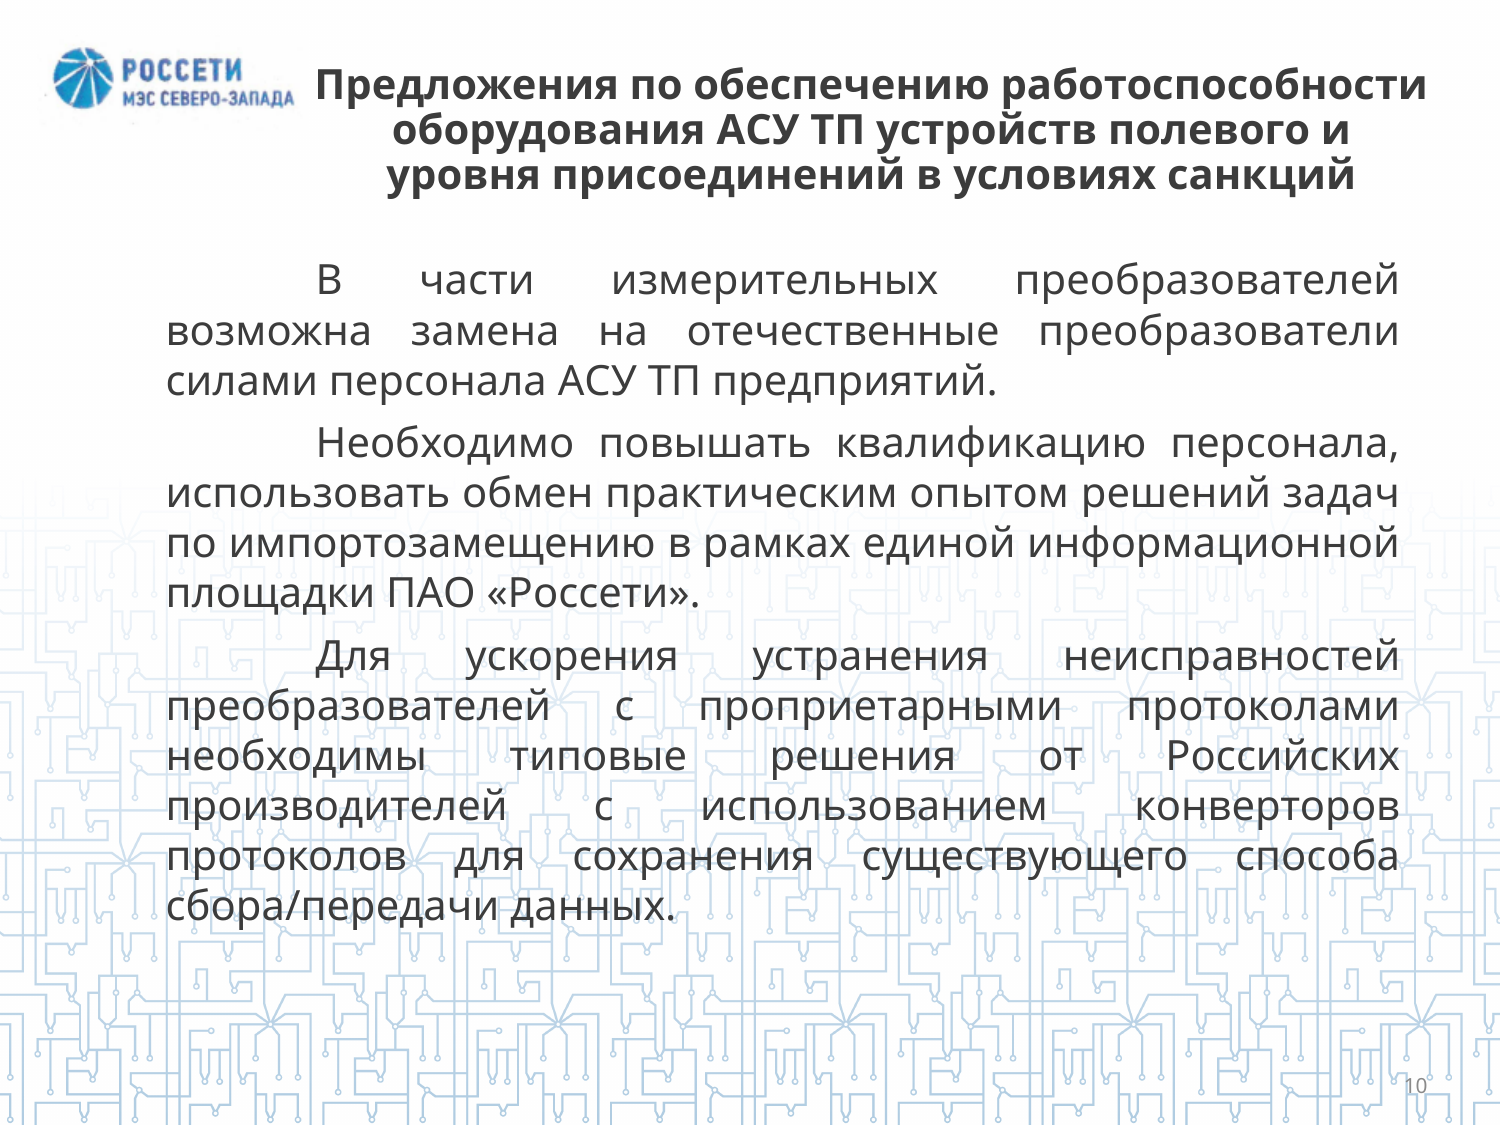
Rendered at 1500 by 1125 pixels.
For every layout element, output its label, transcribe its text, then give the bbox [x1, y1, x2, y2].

list В части измерительных преобразователей возможна замена на отечественные преобразователи силами персонала АСУ ТП предприятий. Необходимо повышать квалификацию персонала, использовать обмен практическим опытом решений задач по импортозамещению в рамках единой информационной площадки ПАО «Россети». Для ускорения устранения неисправностей преобразователей с проприетарными протоколами необходимы типовые решения от Российских производителей с использованием конверторов протоколов для сохранения существующего способа сбора/передачи данных. [165, 190, 1401, 1028]
picture [0, 0, 1500, 1125]
title Предложения по обеспечению работоспособности оборудования АСУ ТП устройств полевого и уровня присоединений в условиях санкций [312, 63, 1430, 171]
